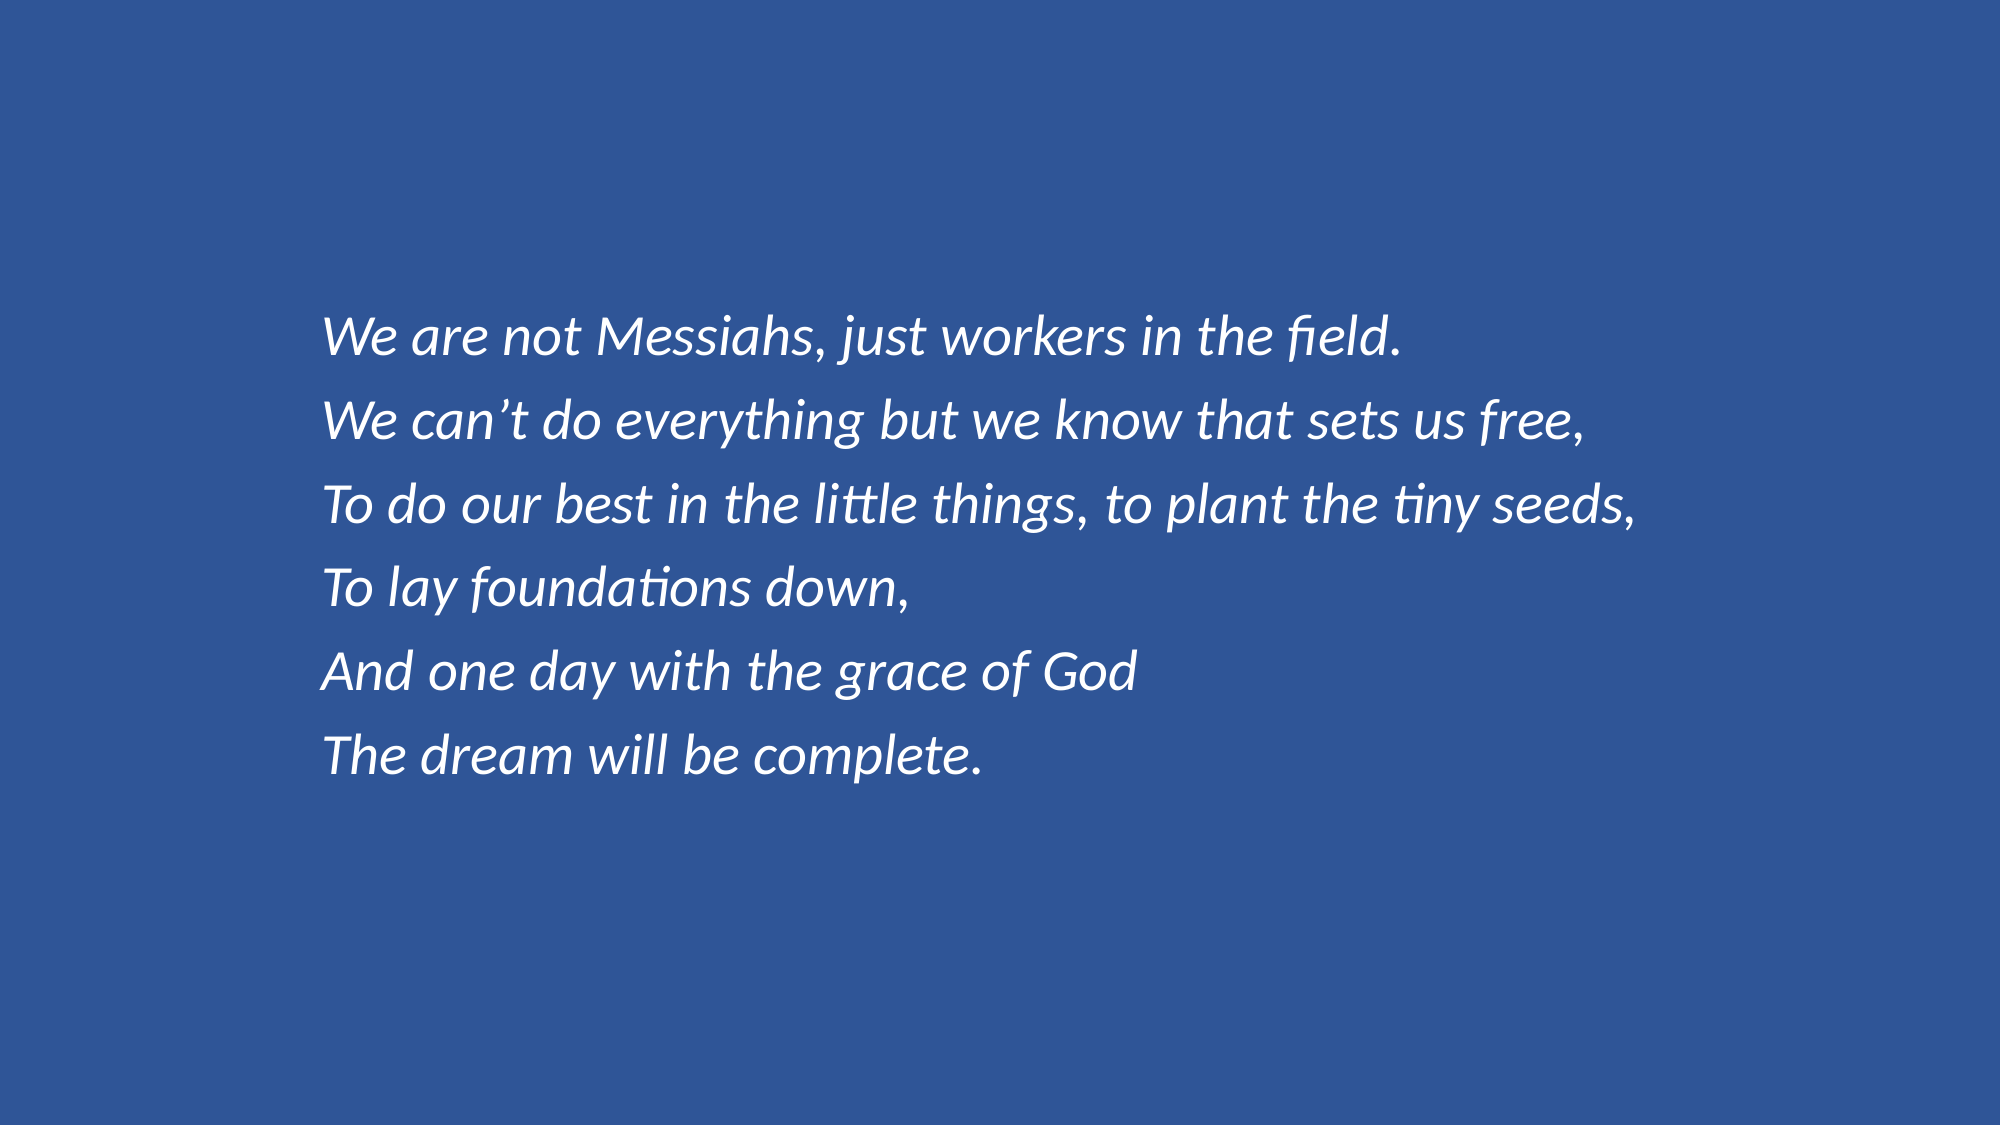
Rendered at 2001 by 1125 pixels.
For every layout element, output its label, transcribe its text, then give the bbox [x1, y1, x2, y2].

text_box We are not Messiahs, just workers in the field. We can’t do everything but we know that sets us free, To do our best in the little things, to plant the tiny seeds, To lay foundations down, And one day with the grace of God The dream will be complete. [306, 297, 1694, 827]
